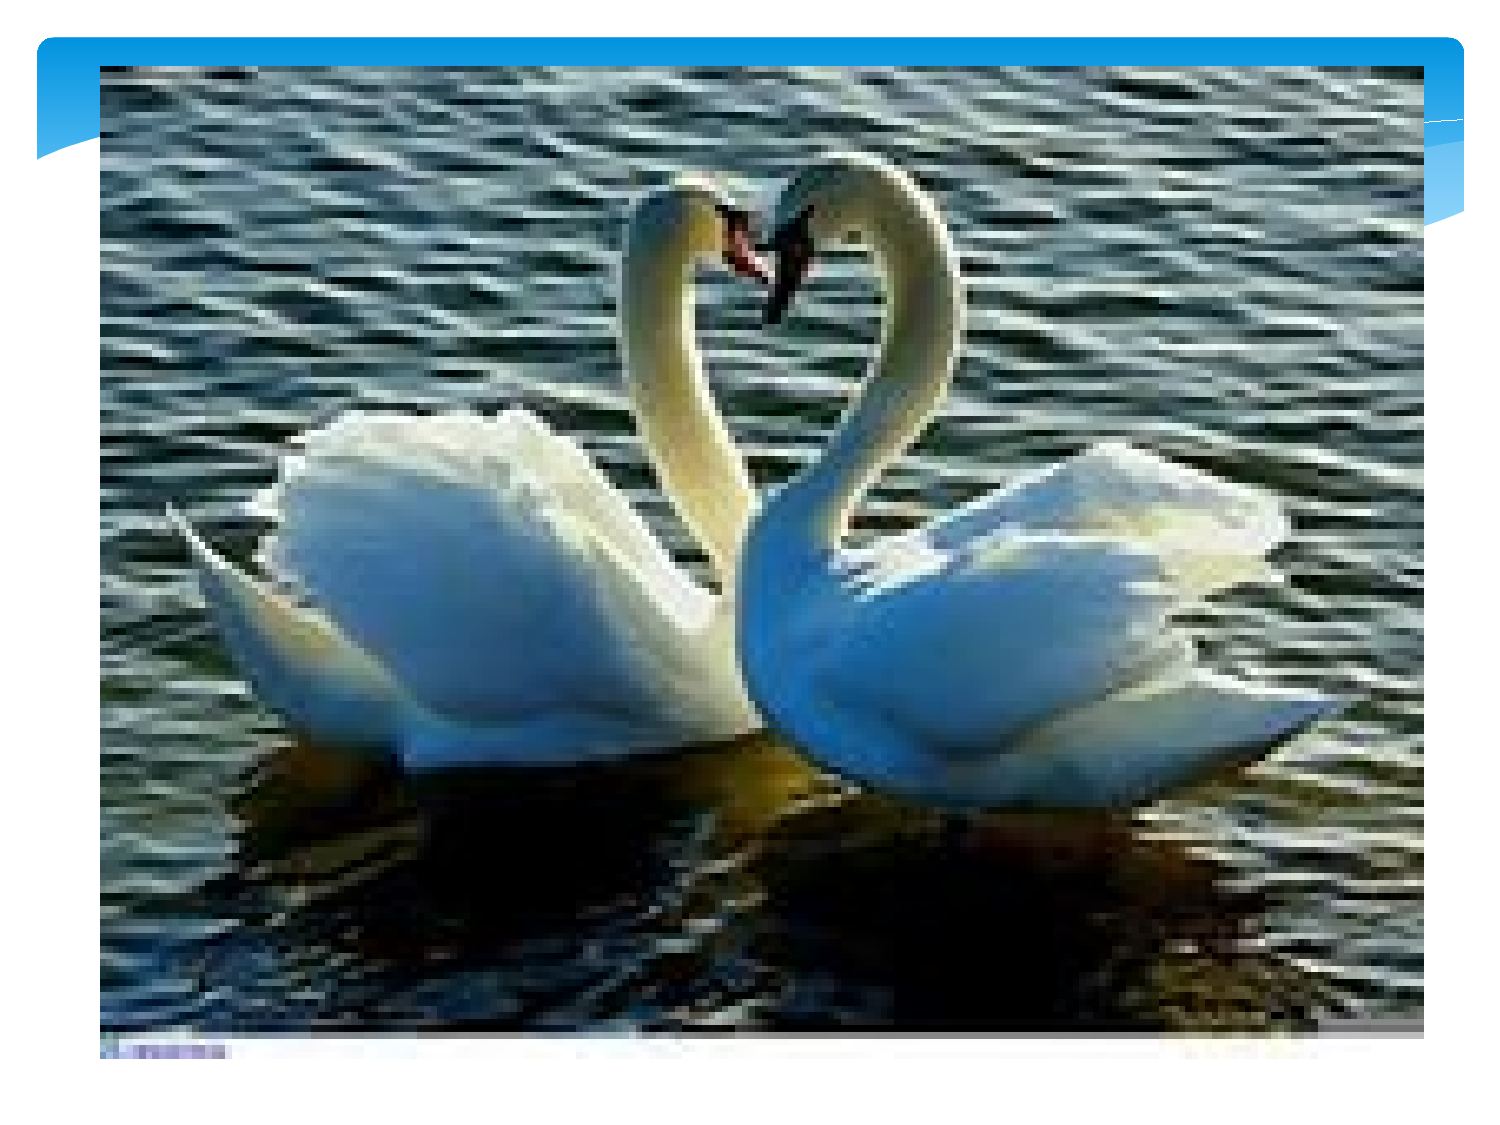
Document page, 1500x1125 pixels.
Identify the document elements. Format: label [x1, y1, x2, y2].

picture [100, 67, 1424, 1059]
